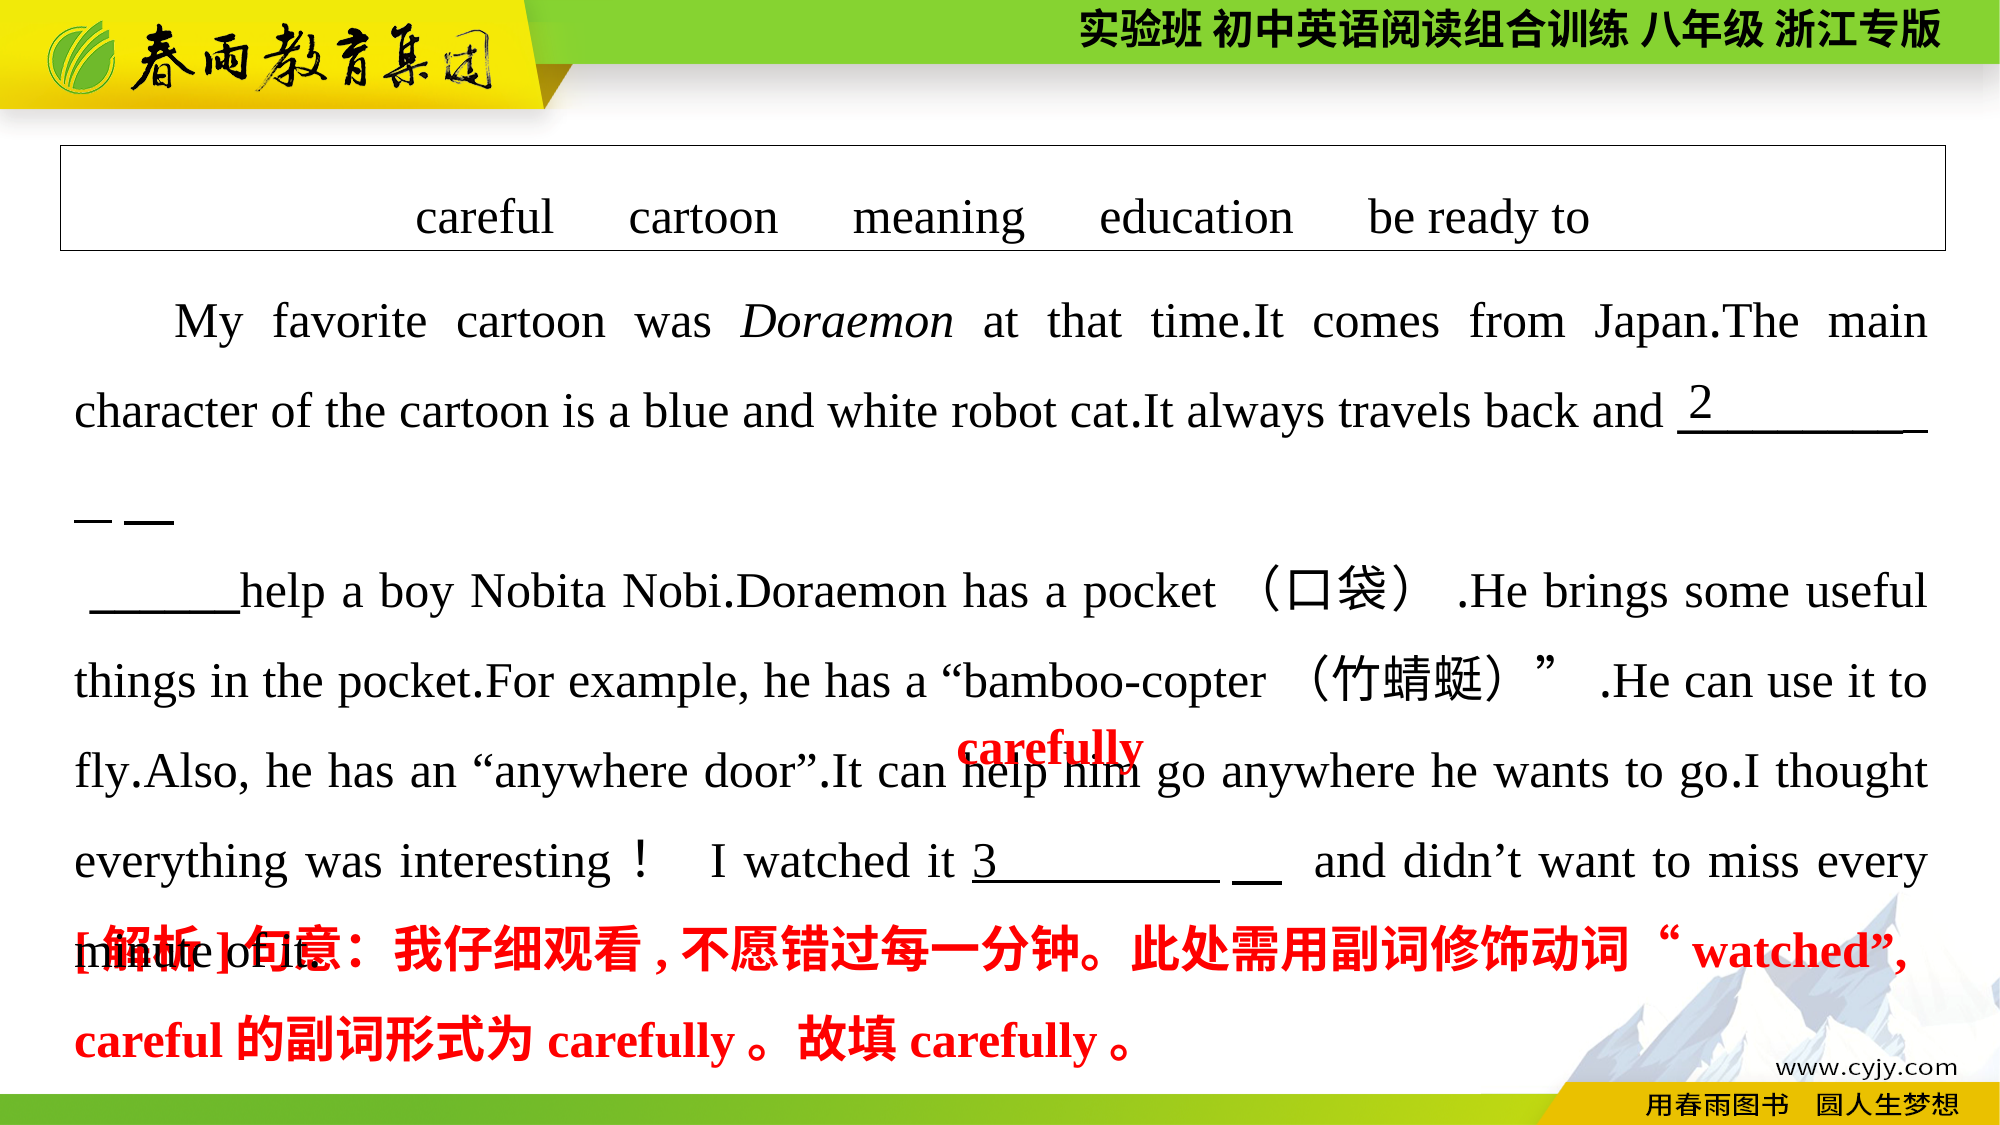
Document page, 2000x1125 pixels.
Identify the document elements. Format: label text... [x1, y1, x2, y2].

text_box careful cartoon meaning education be ready to [60, 145, 1946, 251]
text_box 2 [1673, 361, 1729, 437]
picture [0, 0, 2000, 1125]
text_box carefully [941, 707, 1160, 782]
text_box [解析]句意：我仔细观看,不愿错过每一分钟。此处需用副词修饰动词“watched”, careful的副词形式为carefully。故填carefully。 [59, 985, 1944, 1075]
text_box My favorite cartoon was Doraemon at that time.It comes from Japan.The main character of the cartoon is a blue and white robot cat.It always travels back and _________ ______help a boy Nobita Nobi.Doraemon has a pocket（口袋）.He brings some useful things in the pocket.For example, he has a “bamboo-copter（竹蜻蜓）”.He can use it to fly.Also, he has an “anywhere door”.It can help him go anywhere he wants to go.I thought everything was interesting！ I watched it 3 and didn’t want to miss every minute of it. [59, 249, 1944, 985]
